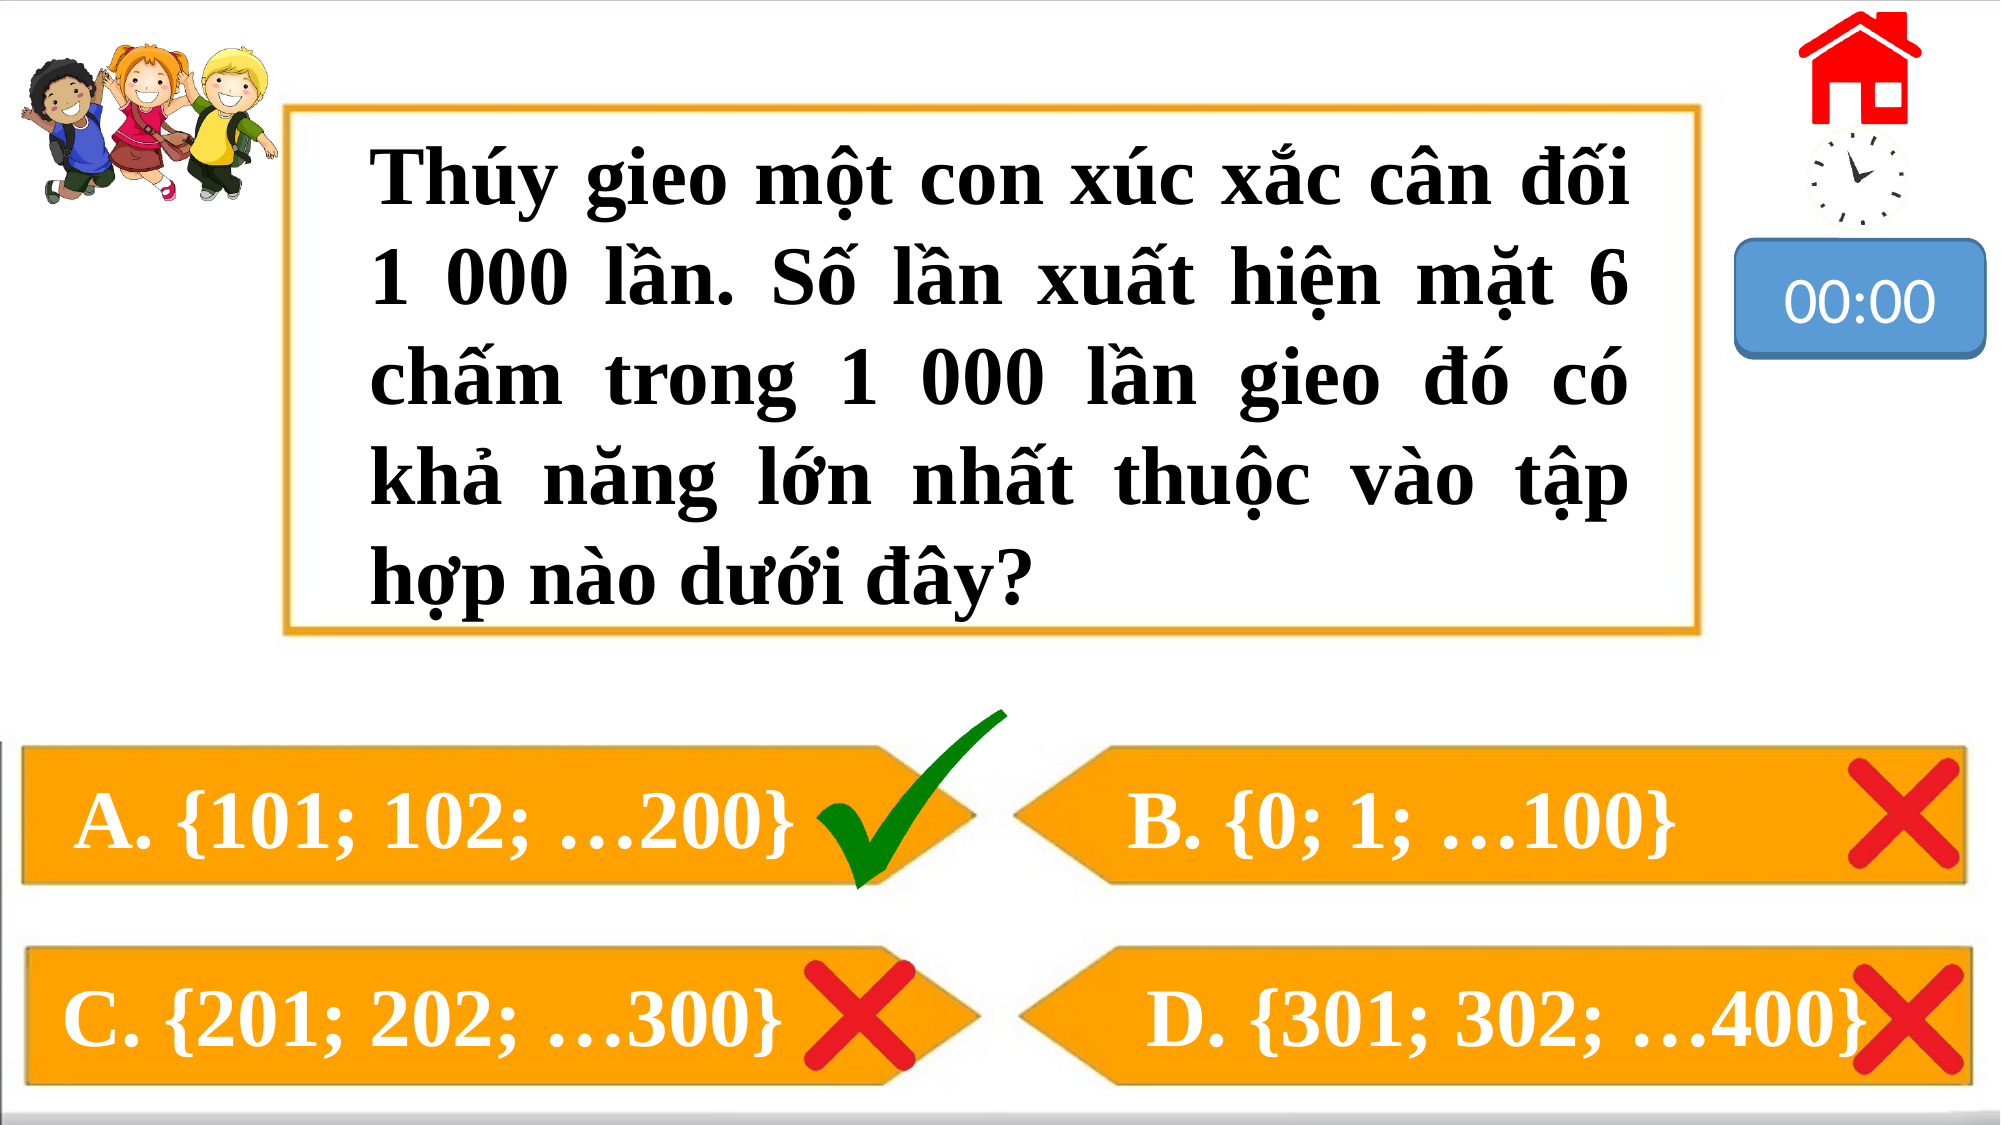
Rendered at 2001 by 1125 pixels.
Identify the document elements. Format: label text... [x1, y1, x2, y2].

text_box 00:00 [1734, 239, 1987, 354]
text_box A. {101; 102; …200} [59, 757, 801, 873]
text_box Thúy gieo một con xúc xắc cân đối 1 000 lần. Số lần xuất hiện mặt 6 chấm trong 1 000 lần gieo đó có khả năng lớn nhất thuộc vào tập hợp nào dưới đây? [354, 113, 1647, 629]
text_box C. {201; 202; …300} [46, 956, 749, 1071]
text_box D. {301; 302; …400} [1131, 955, 1798, 1125]
picture [0, 0, 2001, 1125]
text_box B. {0; 1; …100} [1112, 757, 1793, 873]
